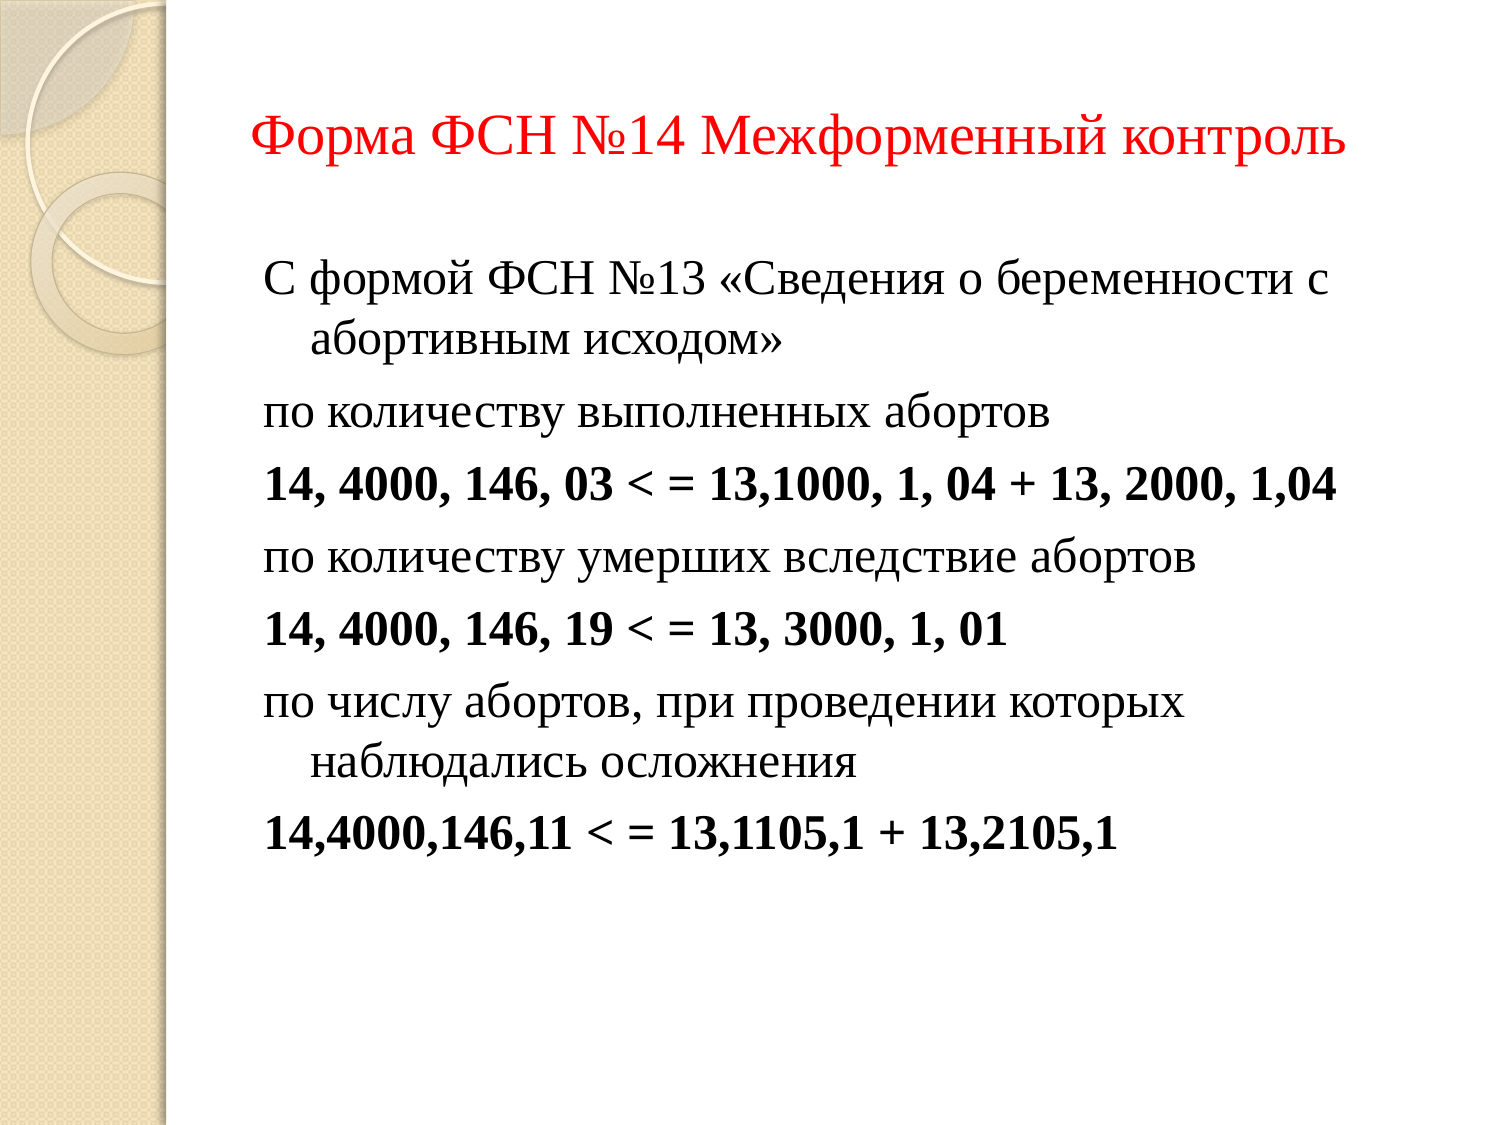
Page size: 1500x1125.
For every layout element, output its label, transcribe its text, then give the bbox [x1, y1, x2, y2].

title Форма ФСН №14 Межформенный контроль [235, 78, 1466, 185]
list С формой ФСН №13 «Сведения о беременности с абортивным исходом» по количеству выполненных абортов 14, 4000, 146, 03 < = 13,1000, 1, 04 + 13, 2000, 1,04 по количеству умерших вследствие абортов 14, 4000, 146, 19 < = 13, 3000, 1, 01 по числу абортов, при проведении которых наблюдались осложнения 14,4000,146,11 < = 13,1105,1 + 13,2105,1 [235, 237, 1466, 1025]
